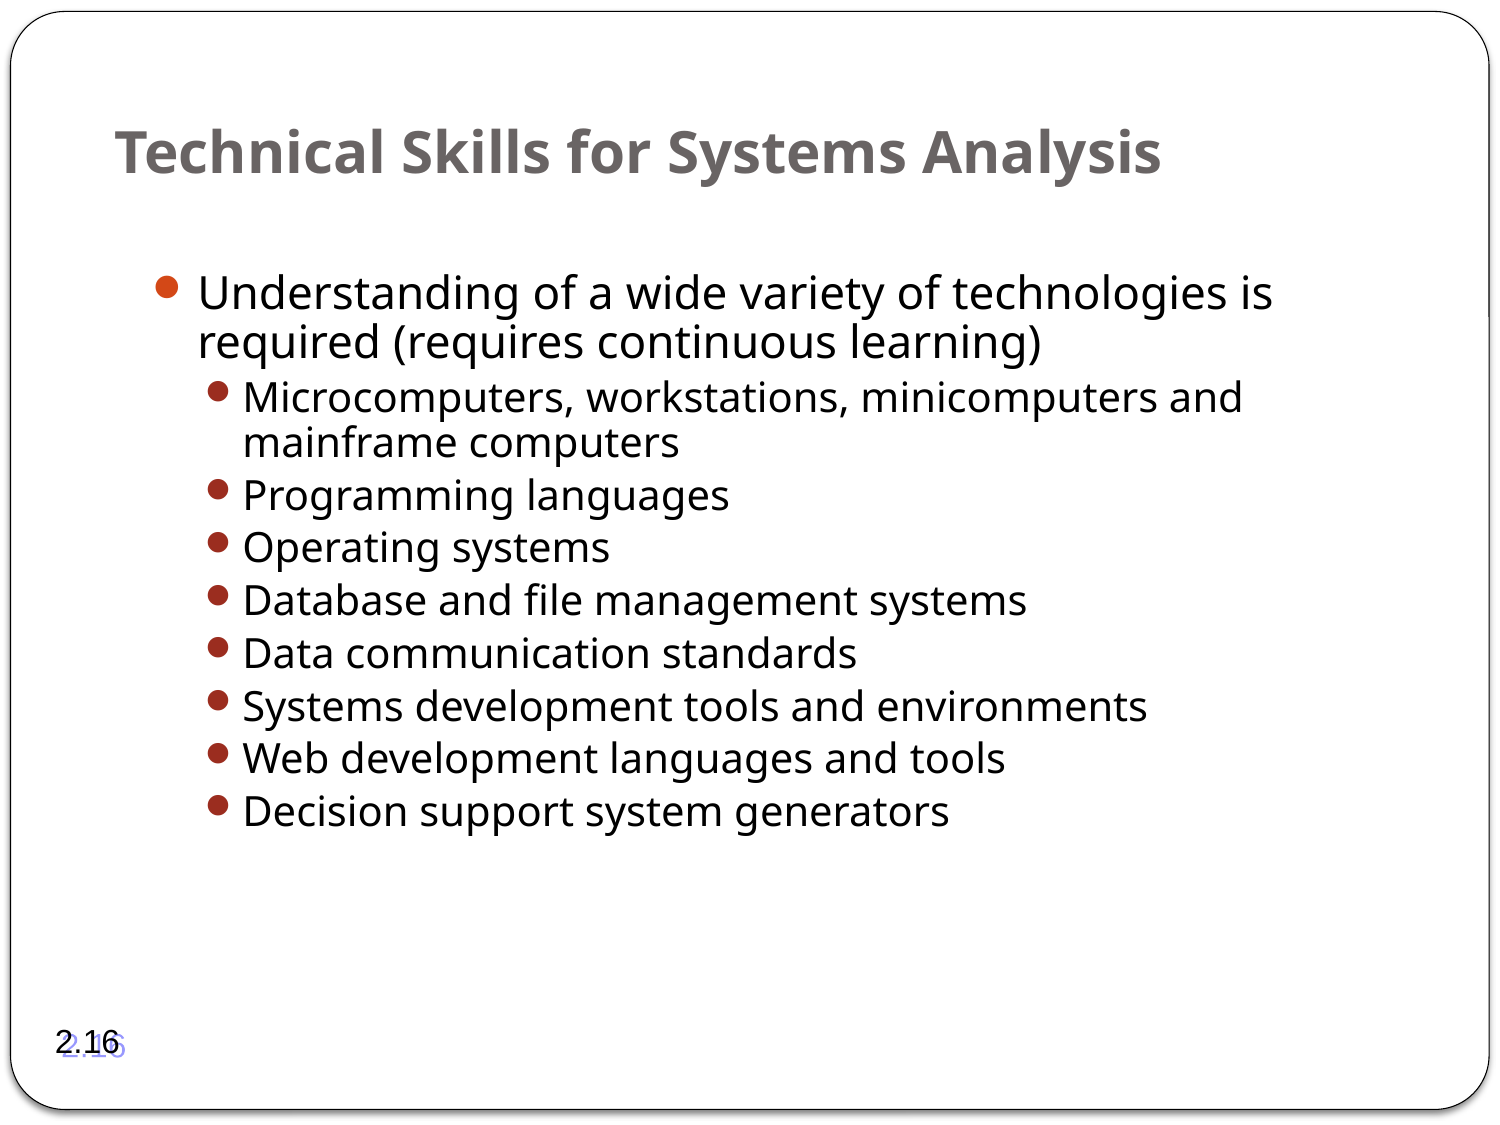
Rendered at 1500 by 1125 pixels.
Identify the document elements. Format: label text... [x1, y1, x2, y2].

list Understanding of a wide variety of technologies is required (requires continuous learning) Microcomputers, workstations, minicomputers and mainframe computers Programming languages Operating systems Database and file management systems Data communication standards Systems development tools and environments Web development languages and tools Decision support system generators [137, 262, 1413, 938]
title Technical Skills for Systems Analysis [99, 99, 1375, 200]
text_box 2.16 [37, 1012, 138, 1107]
